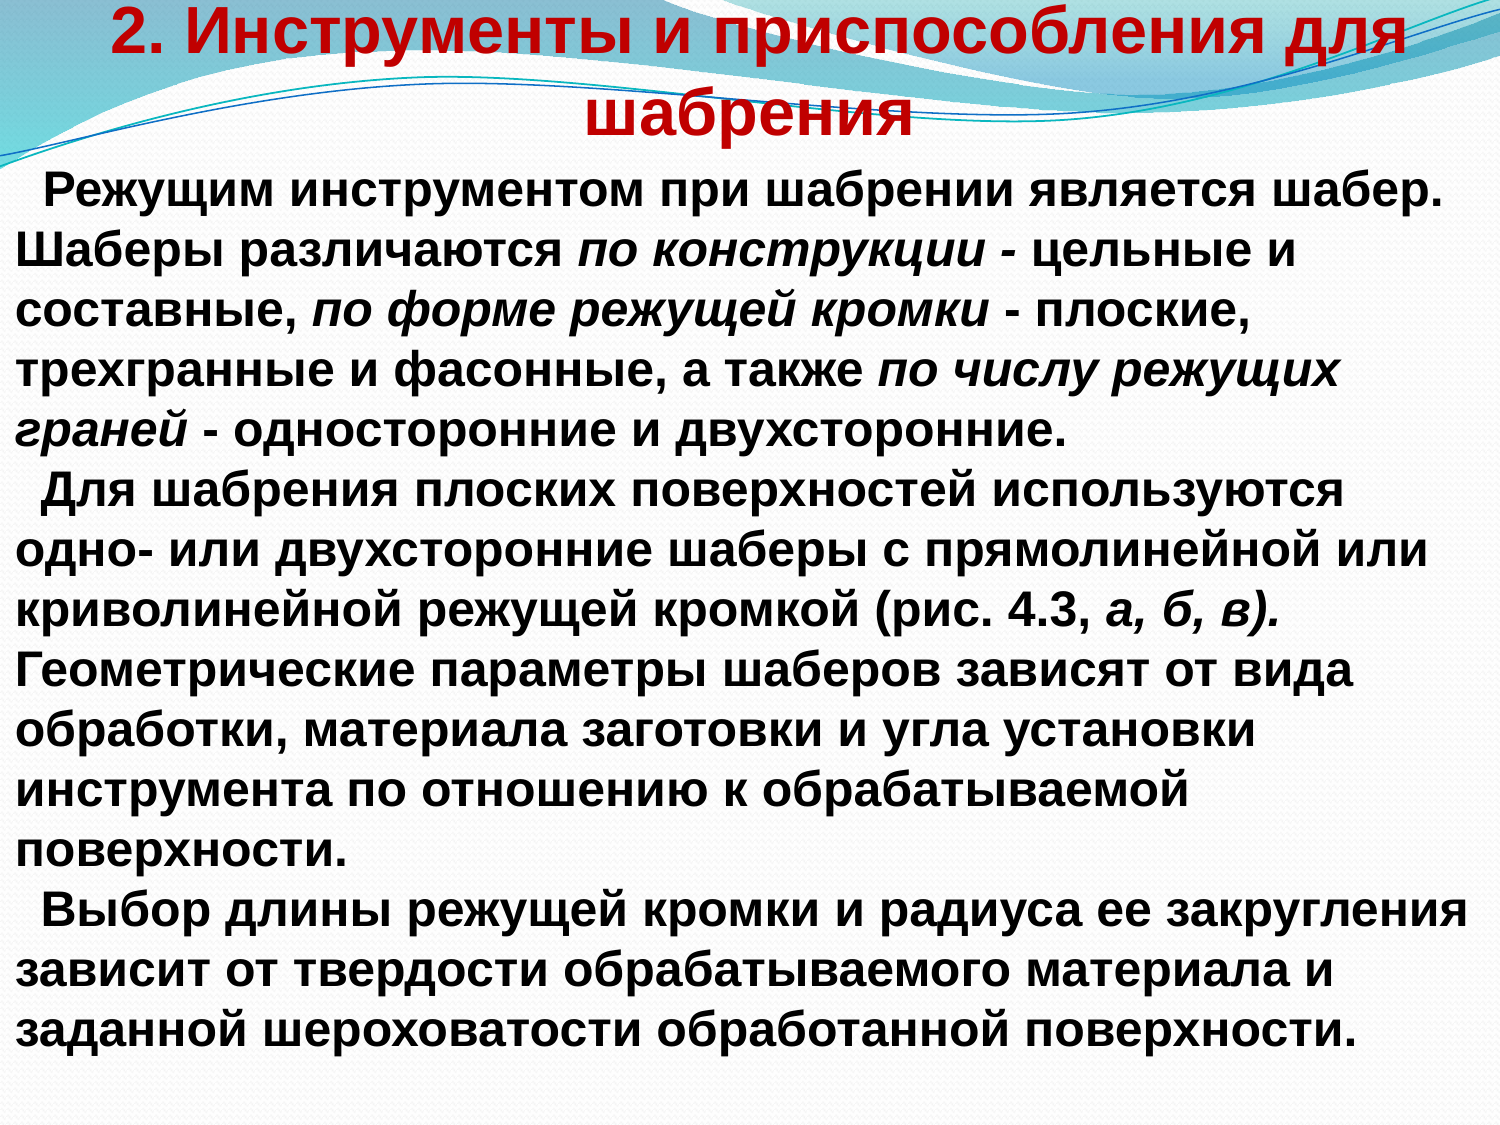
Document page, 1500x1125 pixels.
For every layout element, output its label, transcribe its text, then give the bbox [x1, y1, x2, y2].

title 2. Инструменты и приспособления для шабрения [0, 0, 1500, 148]
text_box Режущим инструментом при шабрении является шабер. Шаберы различаются по конструкции - цельные и составные, по форме режущей кромки - плоские, трехгранные и фасонные, а также по числу режущих граней - односторонние и двухсторонние. Для шабрения плоских поверхностей используются одно- или двухсторонние шаберы с прямолинейной или криволинейной режущей кромкой (рис. 4.3, а, б, в). Геометрические параметры шаберов зависят от вида обработки, материала заготовки и угла установки инструмента по отношению к обрабатываемой поверхности. Выбор длины режущей кромки и радиуса ее закругления зависит от твердости обрабатываемого материала и заданной шероховатости обработанной поверхности. [0, 148, 1500, 1125]
